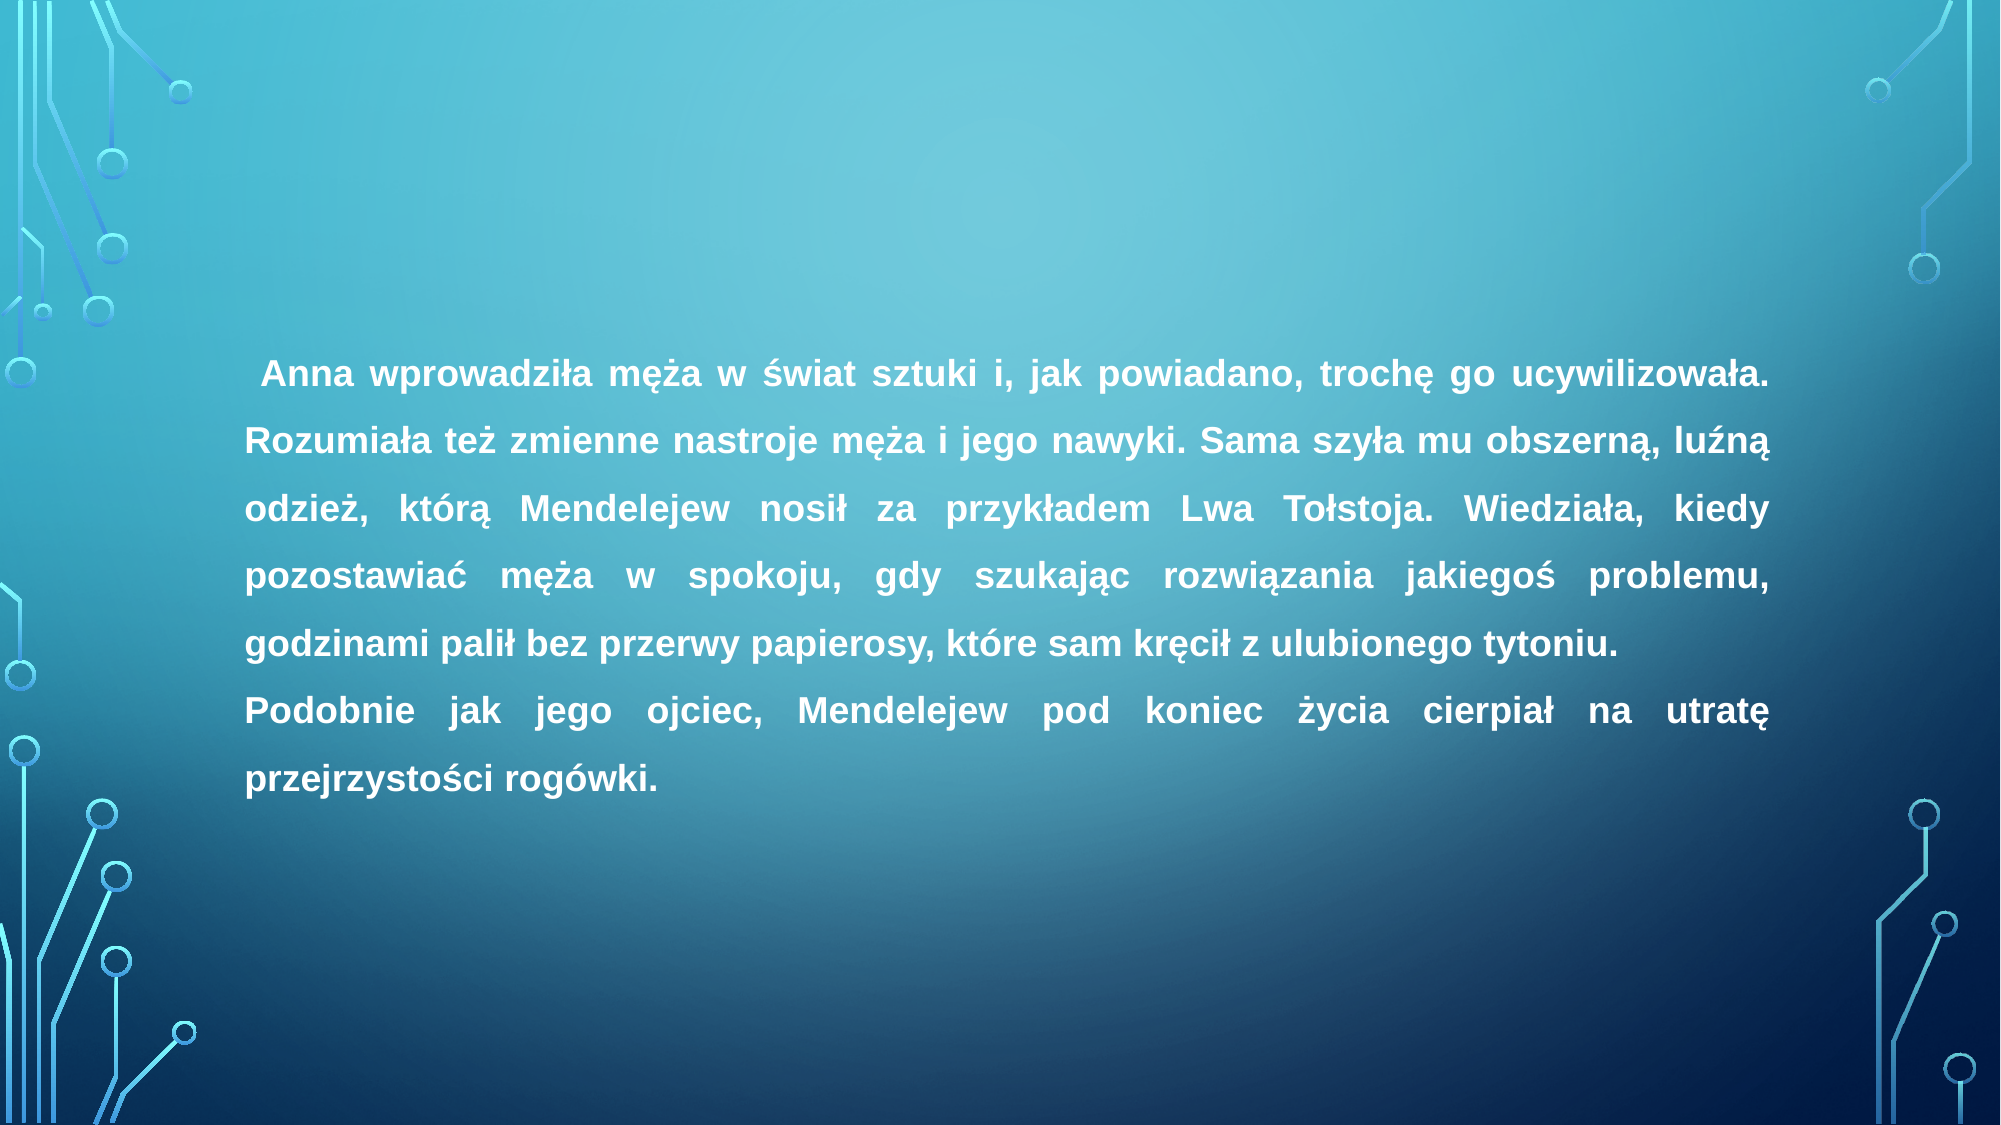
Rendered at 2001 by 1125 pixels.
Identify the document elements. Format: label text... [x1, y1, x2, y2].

text_box Anna wprowadziła męża w świat sztuki i, jak powiadano, trochę go ucywilizowała. Rozumiała też zmienne nastroje męża i jego nawyki. Sama szyła mu obszerną, luźną odzież, którą Mendelejew nosił za przykładem Lwa Tołstoja. Wiedziała, kiedy pozostawiać męża w spokoju, gdy szukając rozwiązania jakiegoś problemu, godzinami palił bez przerwy papierosy, które sam kręcił z ulubionego tytoniu. Podobnie jak jego ojciec, Mendelejew pod koniec życia cierpiał na utratę przejrzystości rogówki. [229, 318, 1786, 806]
